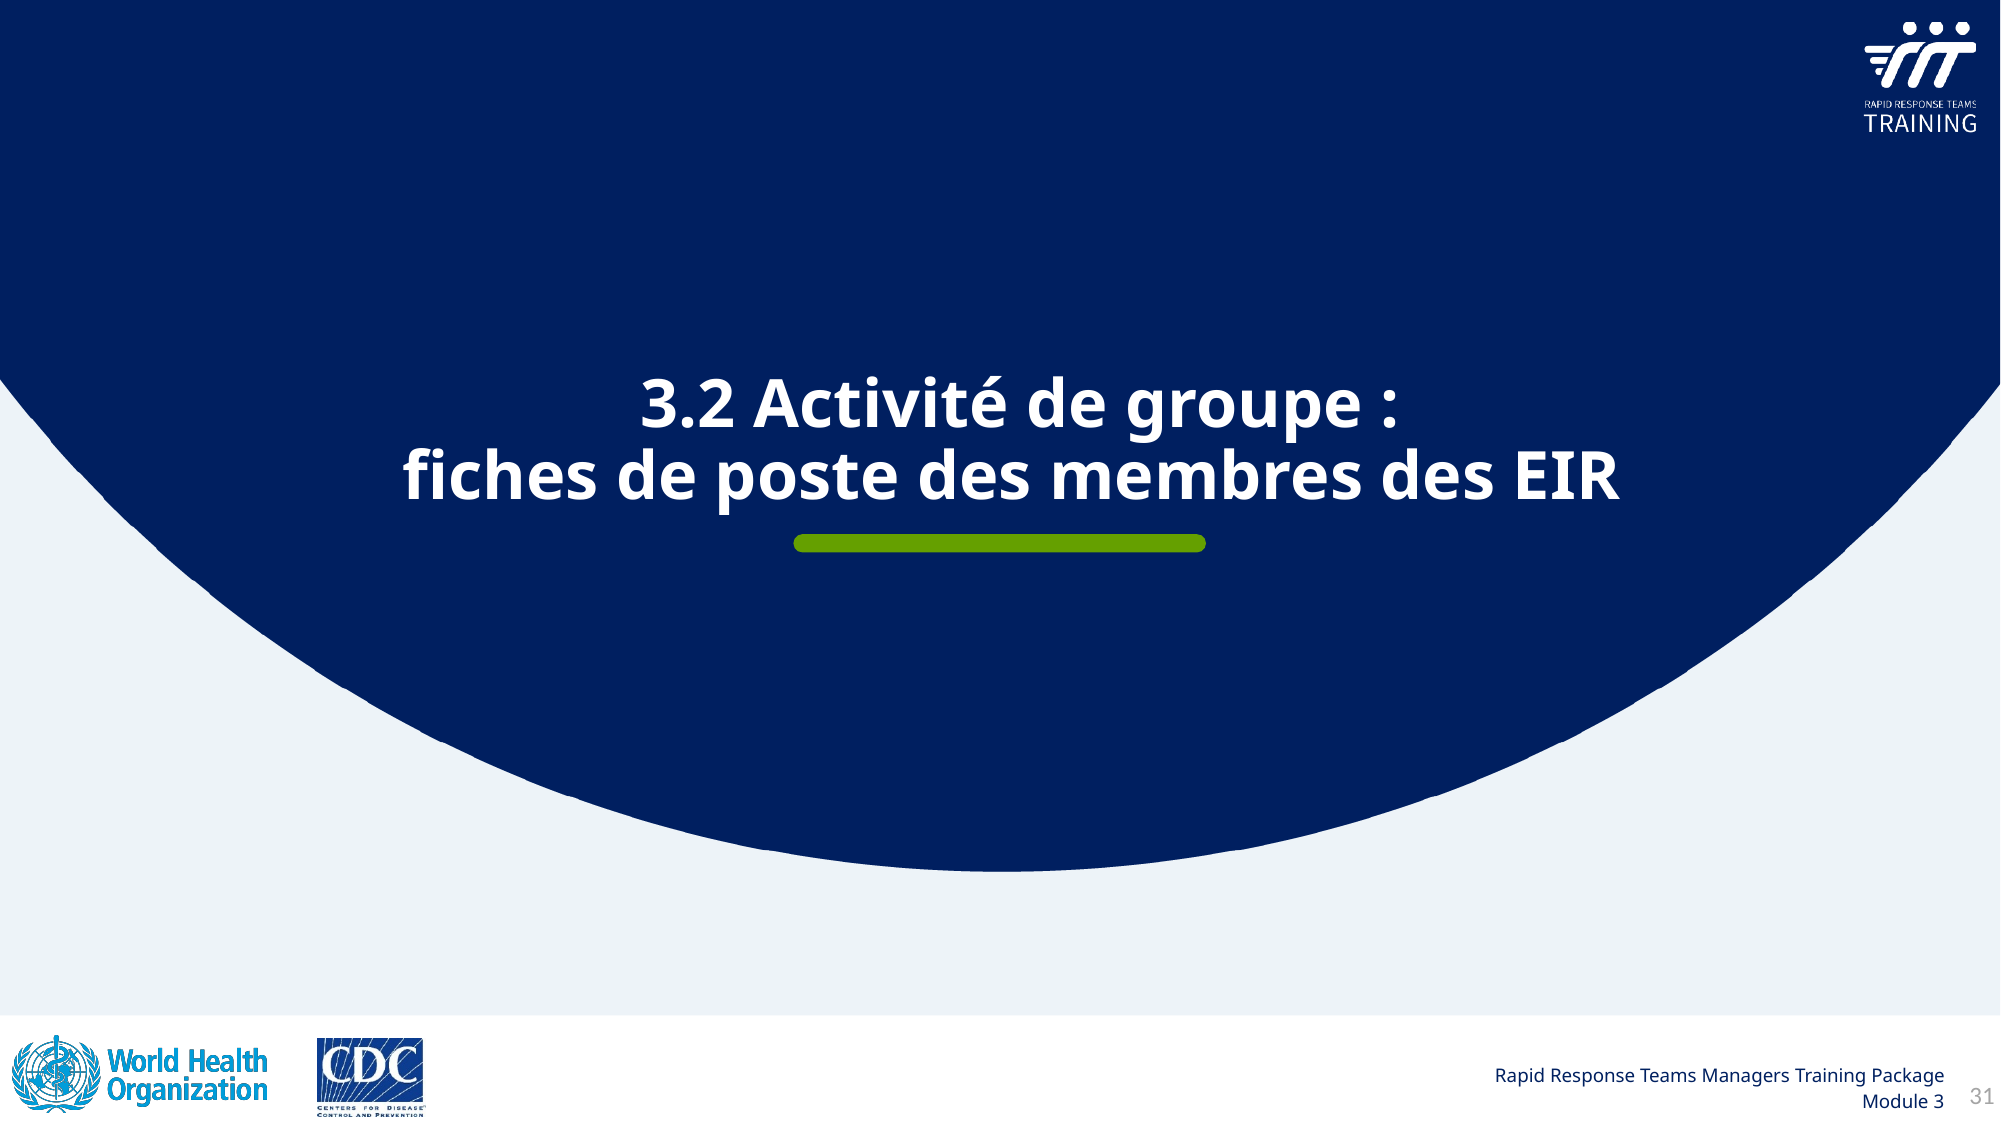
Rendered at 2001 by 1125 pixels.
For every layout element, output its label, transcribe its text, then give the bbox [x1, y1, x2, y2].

slide_number 31 [1934, 1072, 2000, 1125]
picture [50, 1108, 62, 1113]
picture [12, 1083, 48, 1113]
picture [22, 1062, 26, 1077]
picture [317, 1038, 426, 1117]
picture [46, 1056, 54, 1062]
picture [0, 0, 2001, 904]
list 3.2 Activité de groupe : fiches de poste des membres des EIR [97, 288, 1961, 596]
picture [40, 1062, 47, 1070]
picture [59, 1035, 267, 1113]
picture [12, 1035, 54, 1068]
picture [36, 1088, 78, 1105]
picture [34, 1054, 43, 1078]
picture [30, 1083, 37, 1091]
picture [71, 1053, 90, 1091]
picture [24, 1054, 36, 1087]
